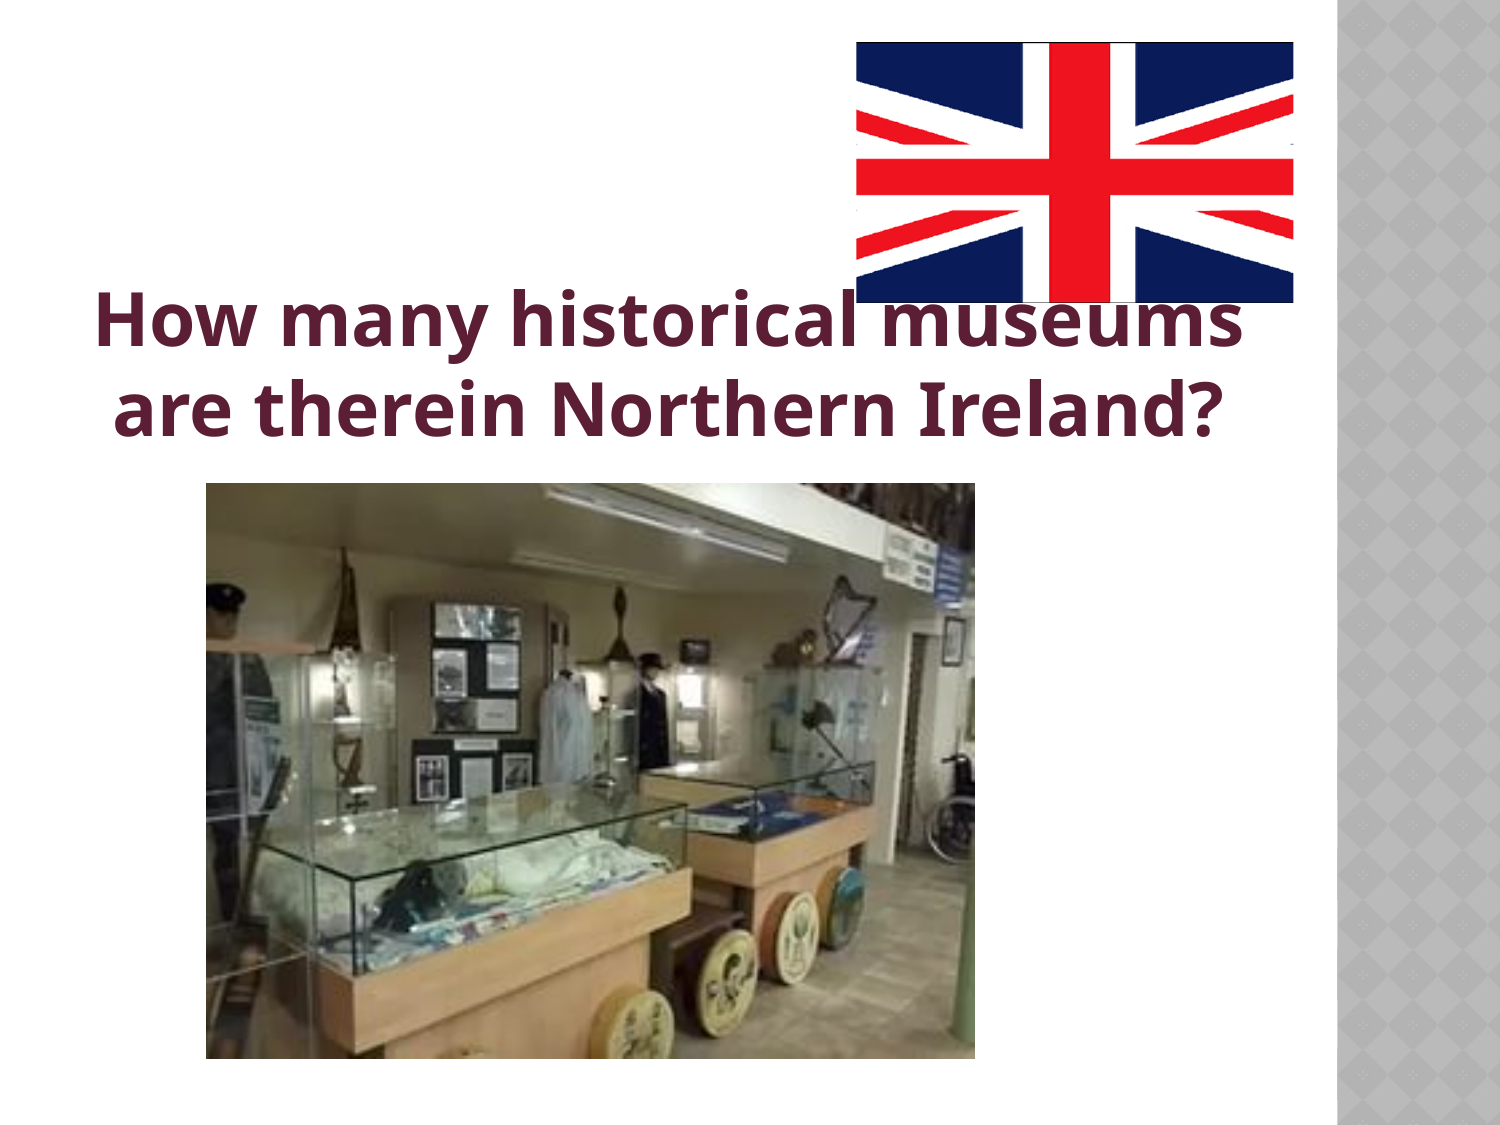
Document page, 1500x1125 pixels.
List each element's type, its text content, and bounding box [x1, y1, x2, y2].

list How many historical museums are therein Northern Ireland? [75, 264, 1263, 1059]
picture [855, 42, 1294, 303]
picture [206, 482, 975, 1059]
